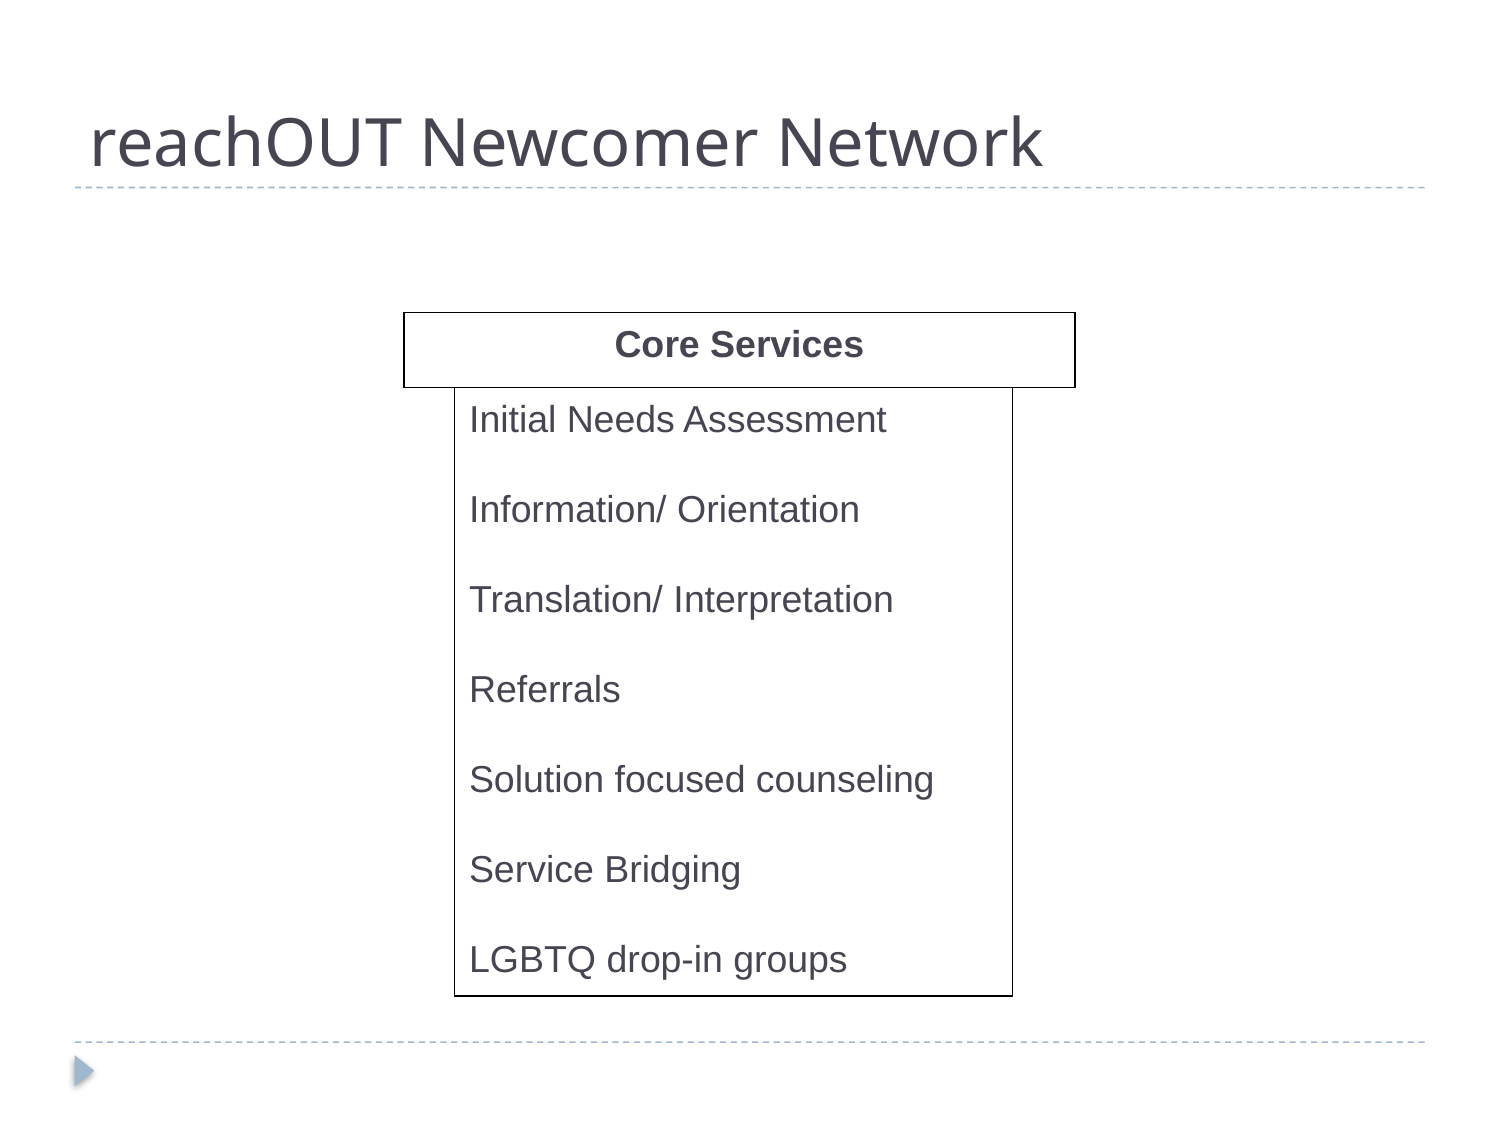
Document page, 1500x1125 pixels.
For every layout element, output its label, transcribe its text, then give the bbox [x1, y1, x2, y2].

text_box Core Services [403, 312, 1075, 388]
text_box [200, 287, 1233, 925]
title reachOUT Newcomer Network [75, 24, 1425, 188]
text_box Initial Needs Assessment Information/ Orientation Translation/ Interpretation Referrals Solution focused counseling Service Bridging LGBTQ drop-in groups [454, 388, 1013, 997]
